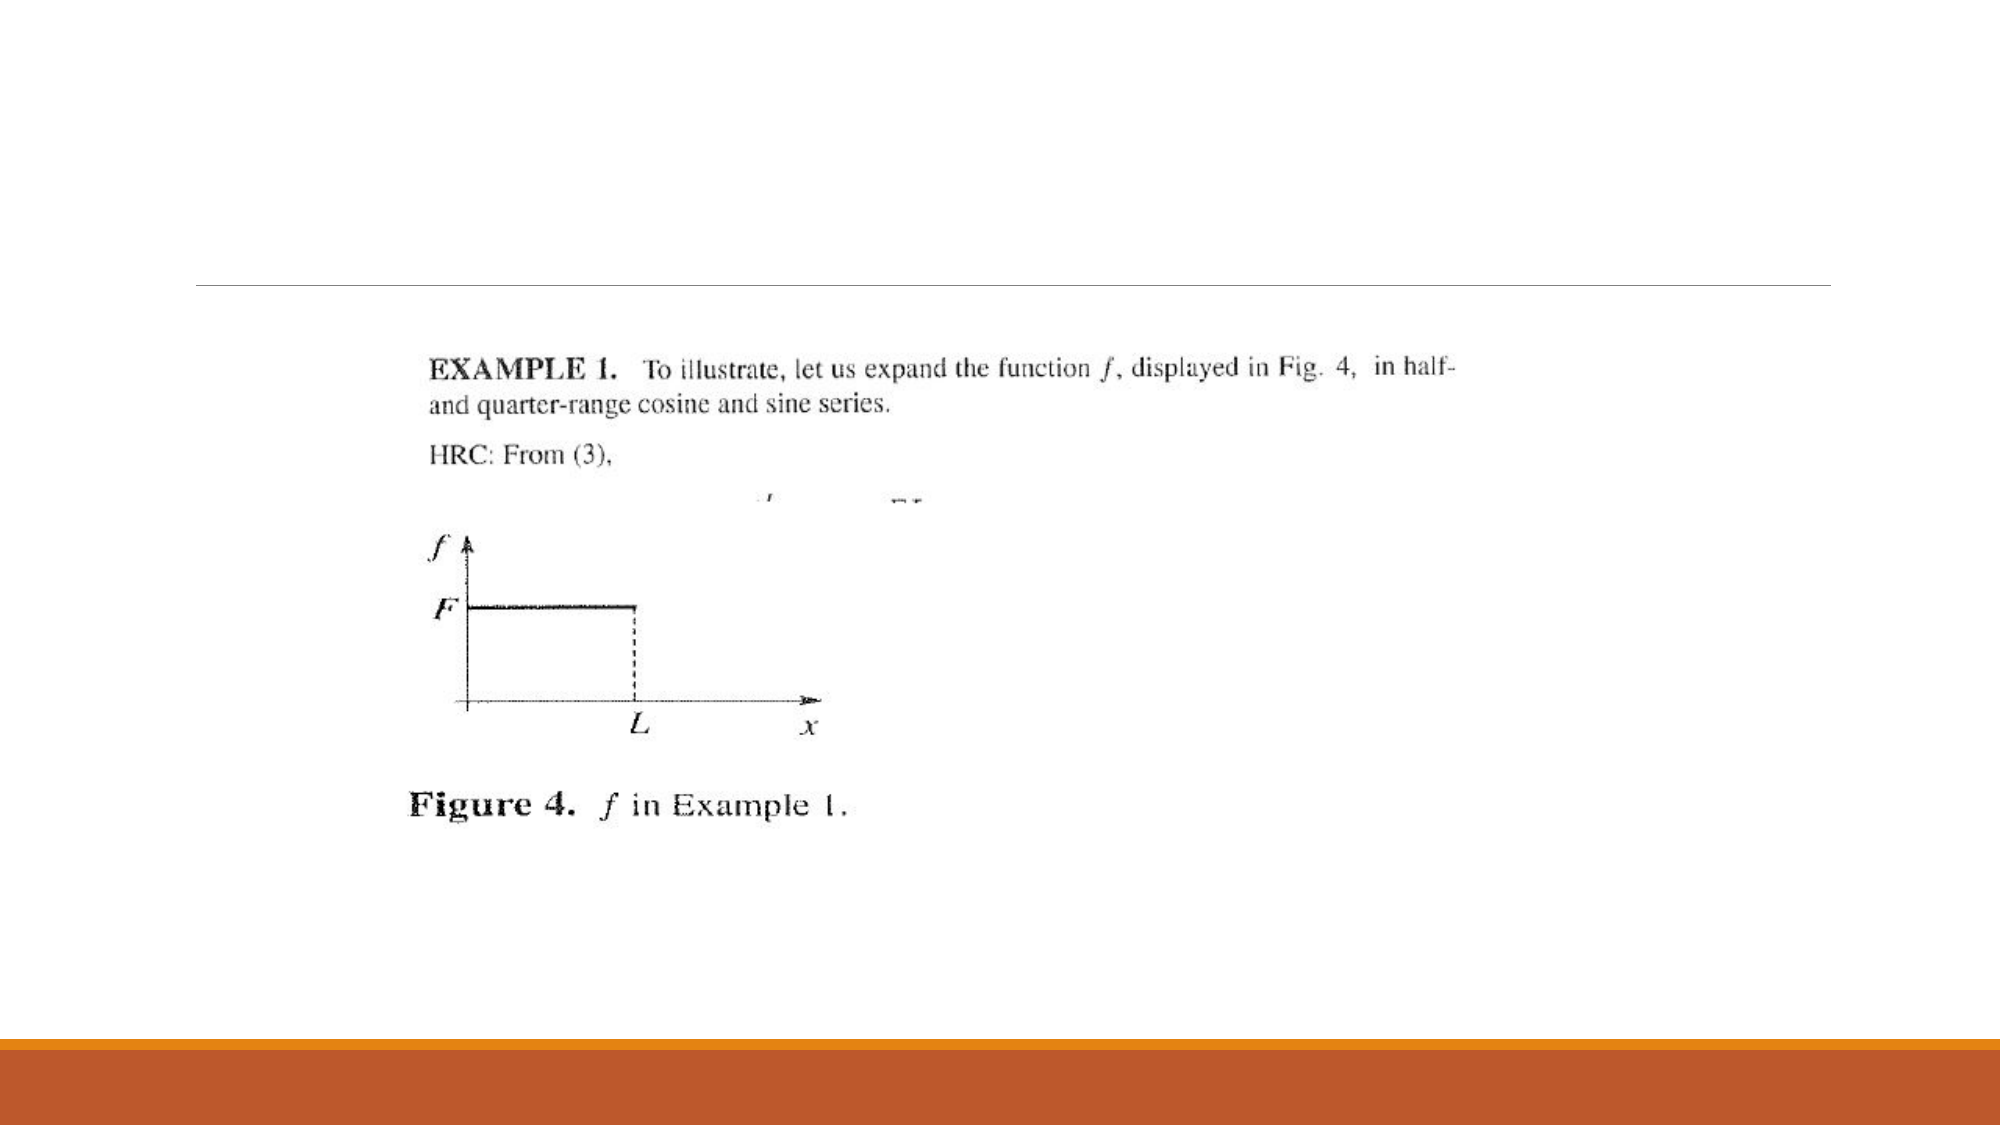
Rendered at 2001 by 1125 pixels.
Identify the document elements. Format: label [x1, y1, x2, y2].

list [230, 328, 1484, 855]
